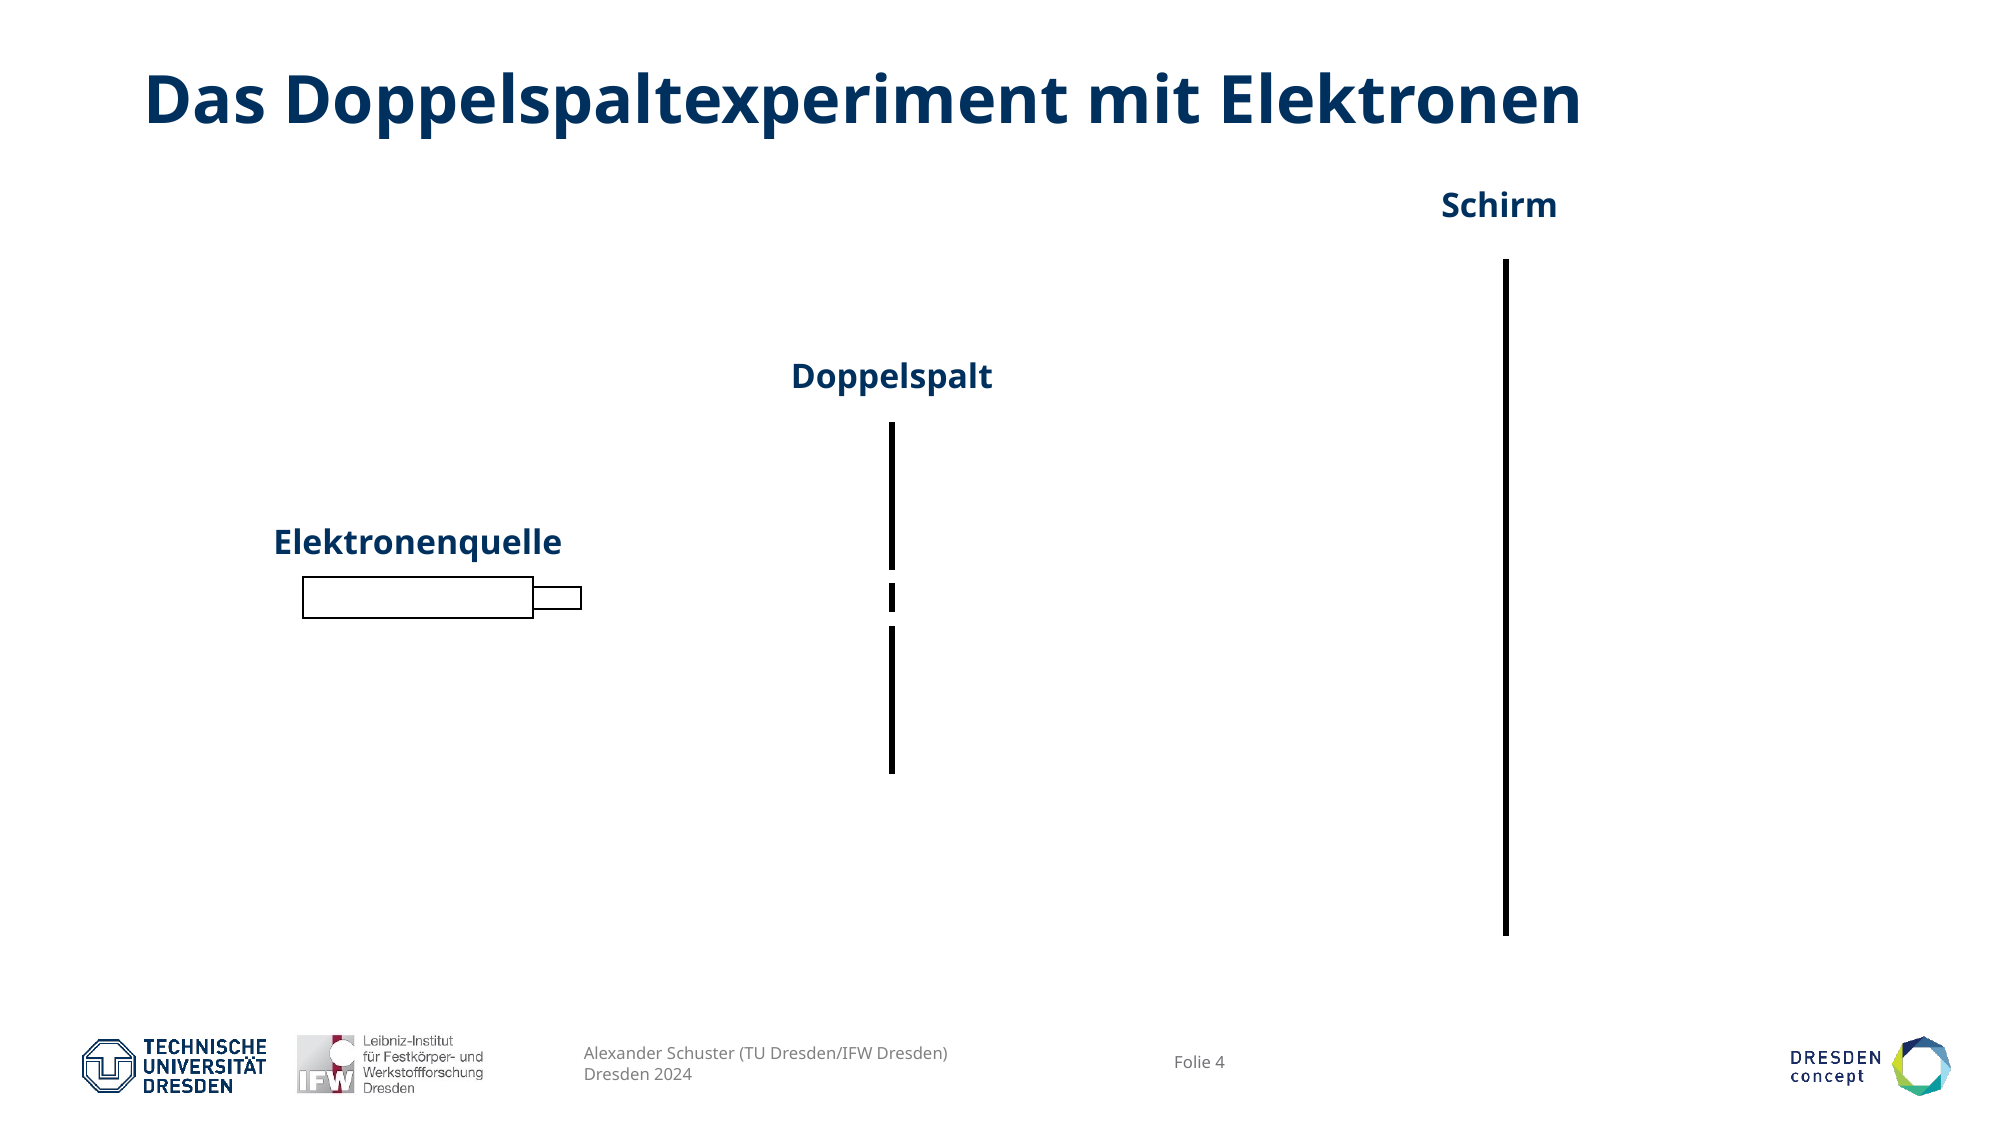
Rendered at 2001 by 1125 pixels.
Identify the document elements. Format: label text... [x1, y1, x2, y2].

text_box Schirm [1426, 176, 1585, 232]
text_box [302, 577, 581, 618]
picture [294, 1032, 486, 1096]
picture [82, 1039, 266, 1093]
text_box Doppelspalt [767, 347, 1017, 403]
picture [1791, 1036, 1951, 1096]
title Das Doppelspaltexperiment mit Elektronen [143, 56, 1880, 169]
text_box Elektronenquelle [233, 513, 603, 569]
